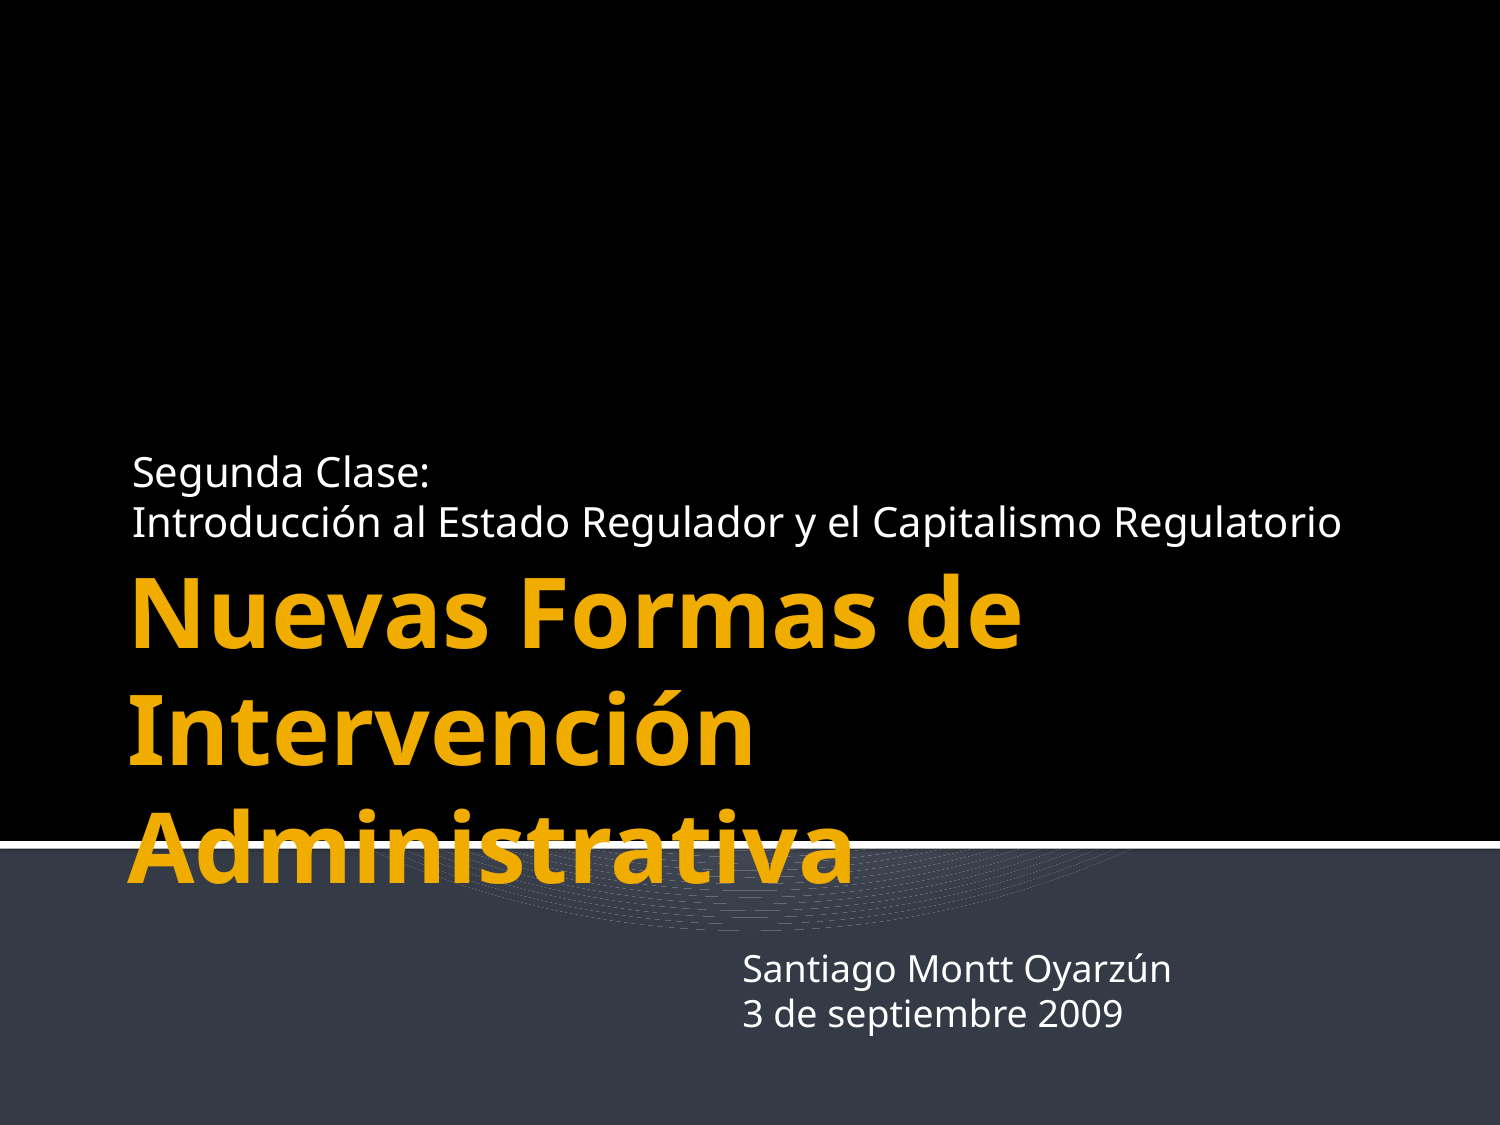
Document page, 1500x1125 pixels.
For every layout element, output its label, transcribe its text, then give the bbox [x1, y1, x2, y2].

subtitle Segunda Clase: Introducción al Estado Regulador y el Capitalismo Regulatorio [112, 299, 1438, 546]
text_box Santiago Montt Oyarzún 3 de septiembre 2009 [727, 937, 1188, 1043]
title Nuevas Formas de Intervención Administrativa [112, 550, 1438, 825]
